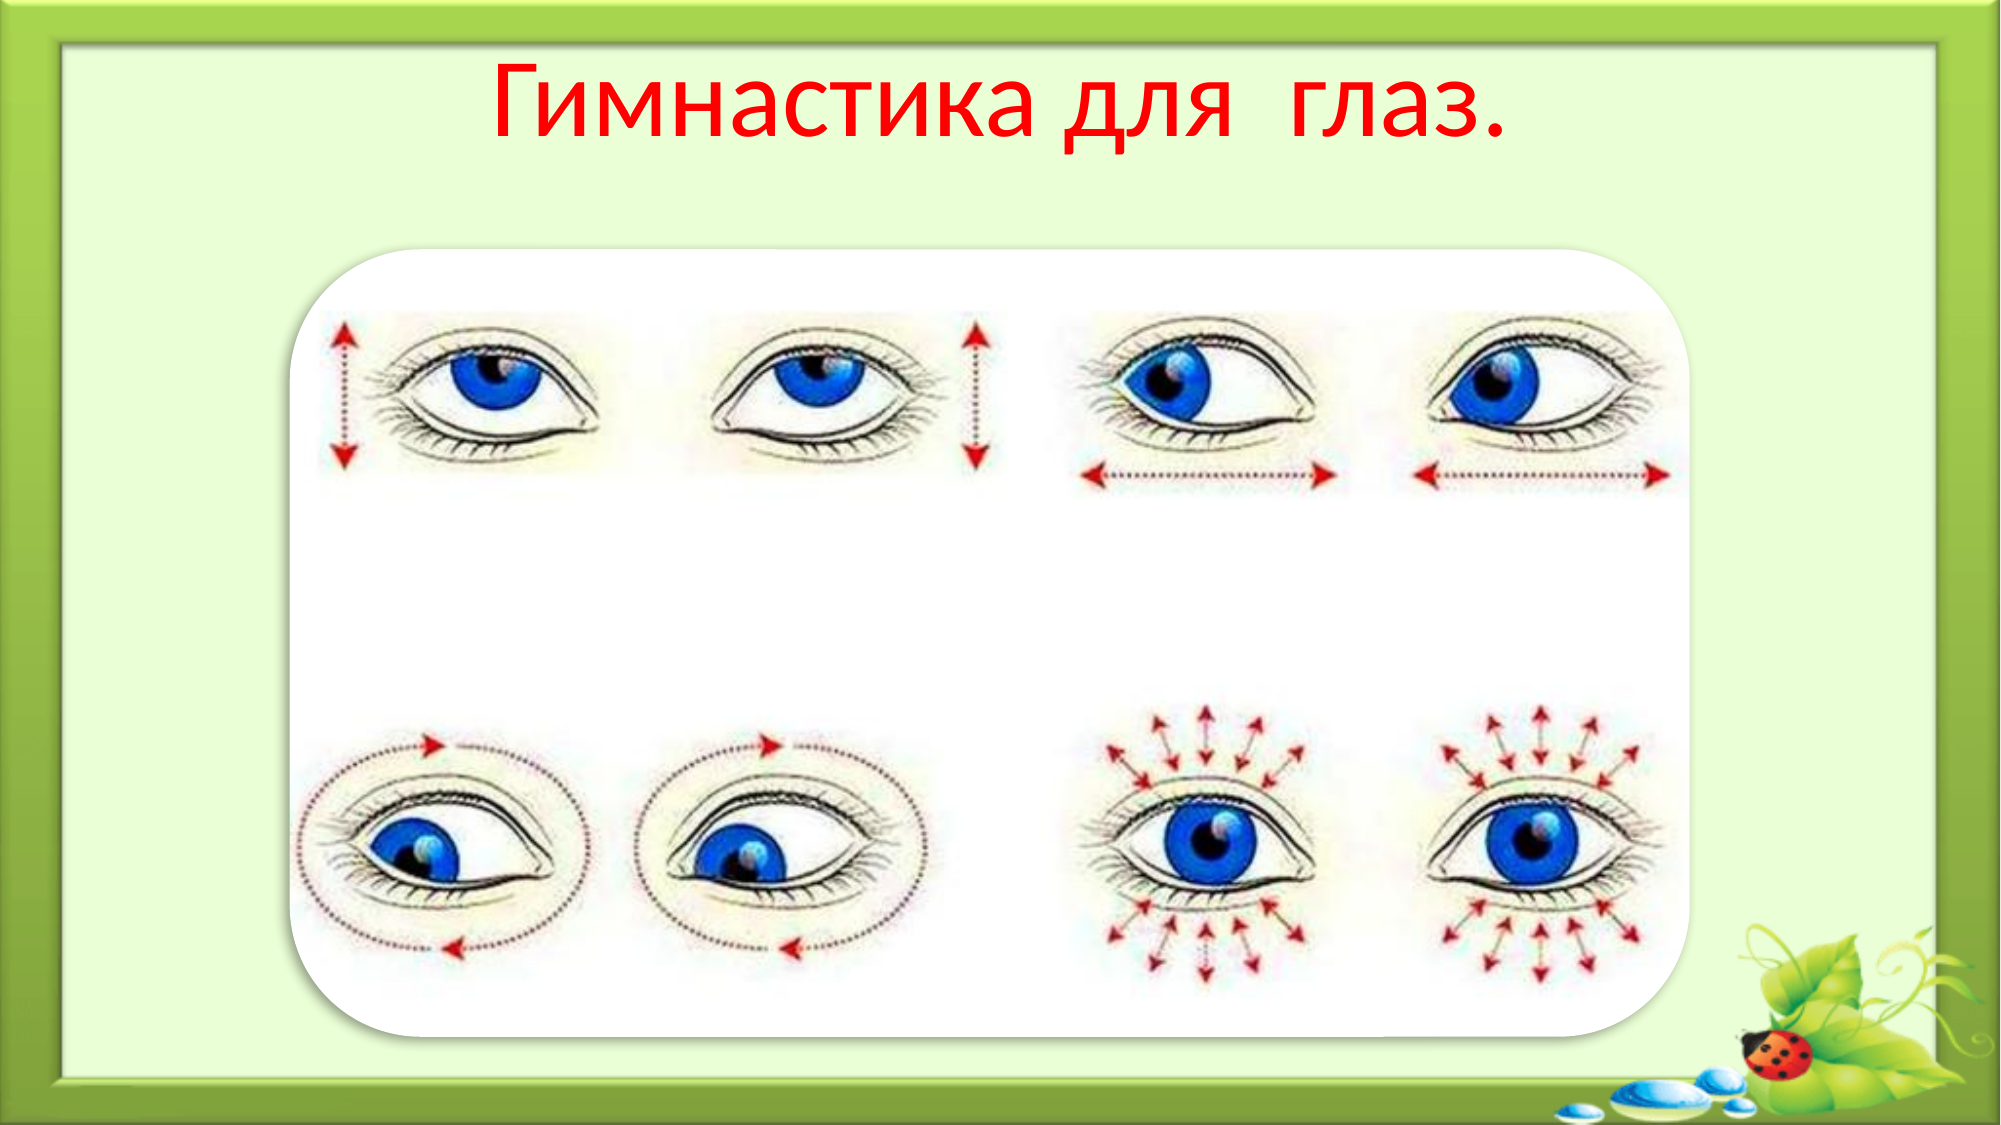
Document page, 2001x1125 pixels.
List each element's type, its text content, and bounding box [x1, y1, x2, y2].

picture [0, 0, 2001, 1125]
text_box Гимнастика для глаз. [475, 16, 1526, 167]
